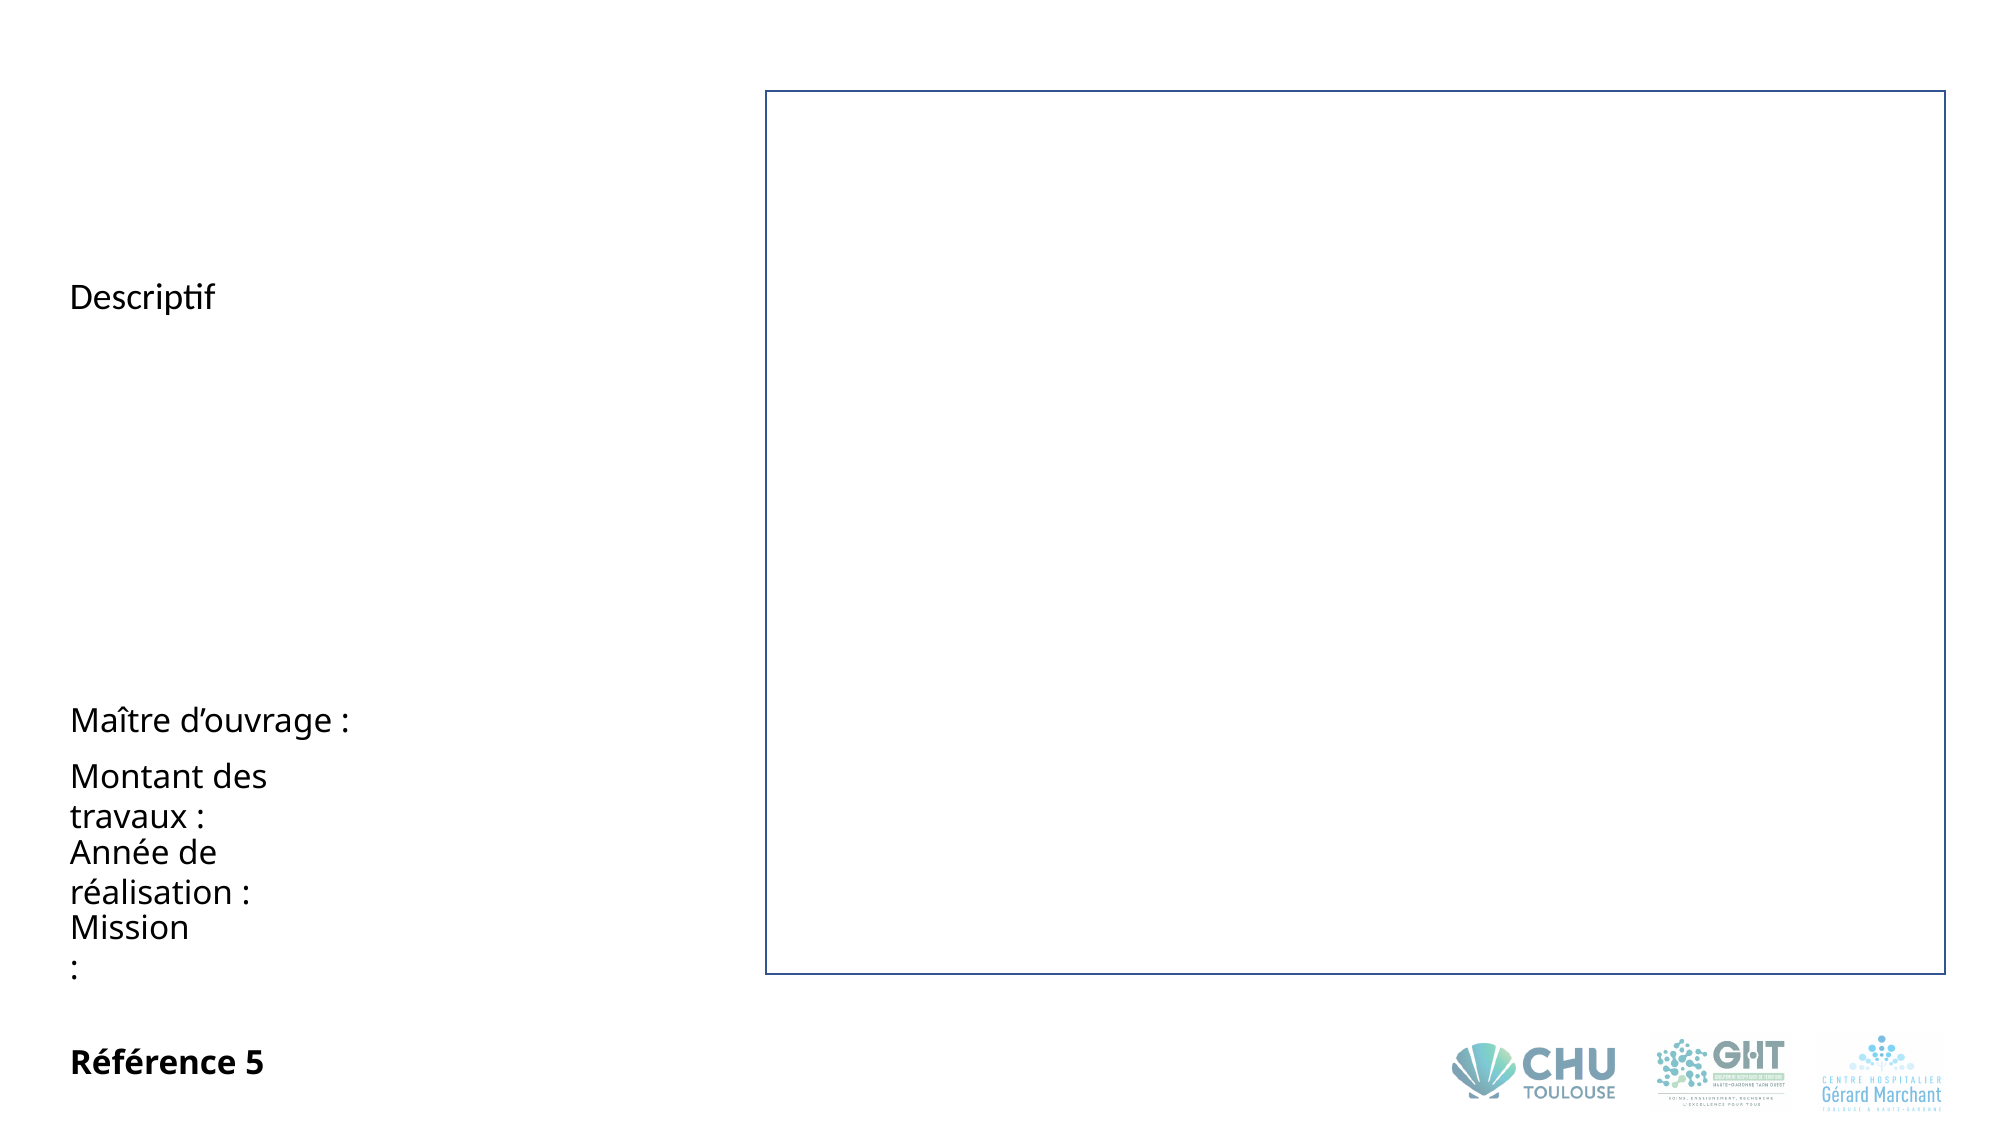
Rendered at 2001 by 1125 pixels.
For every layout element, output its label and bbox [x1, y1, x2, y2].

picture [765, 91, 1945, 975]
